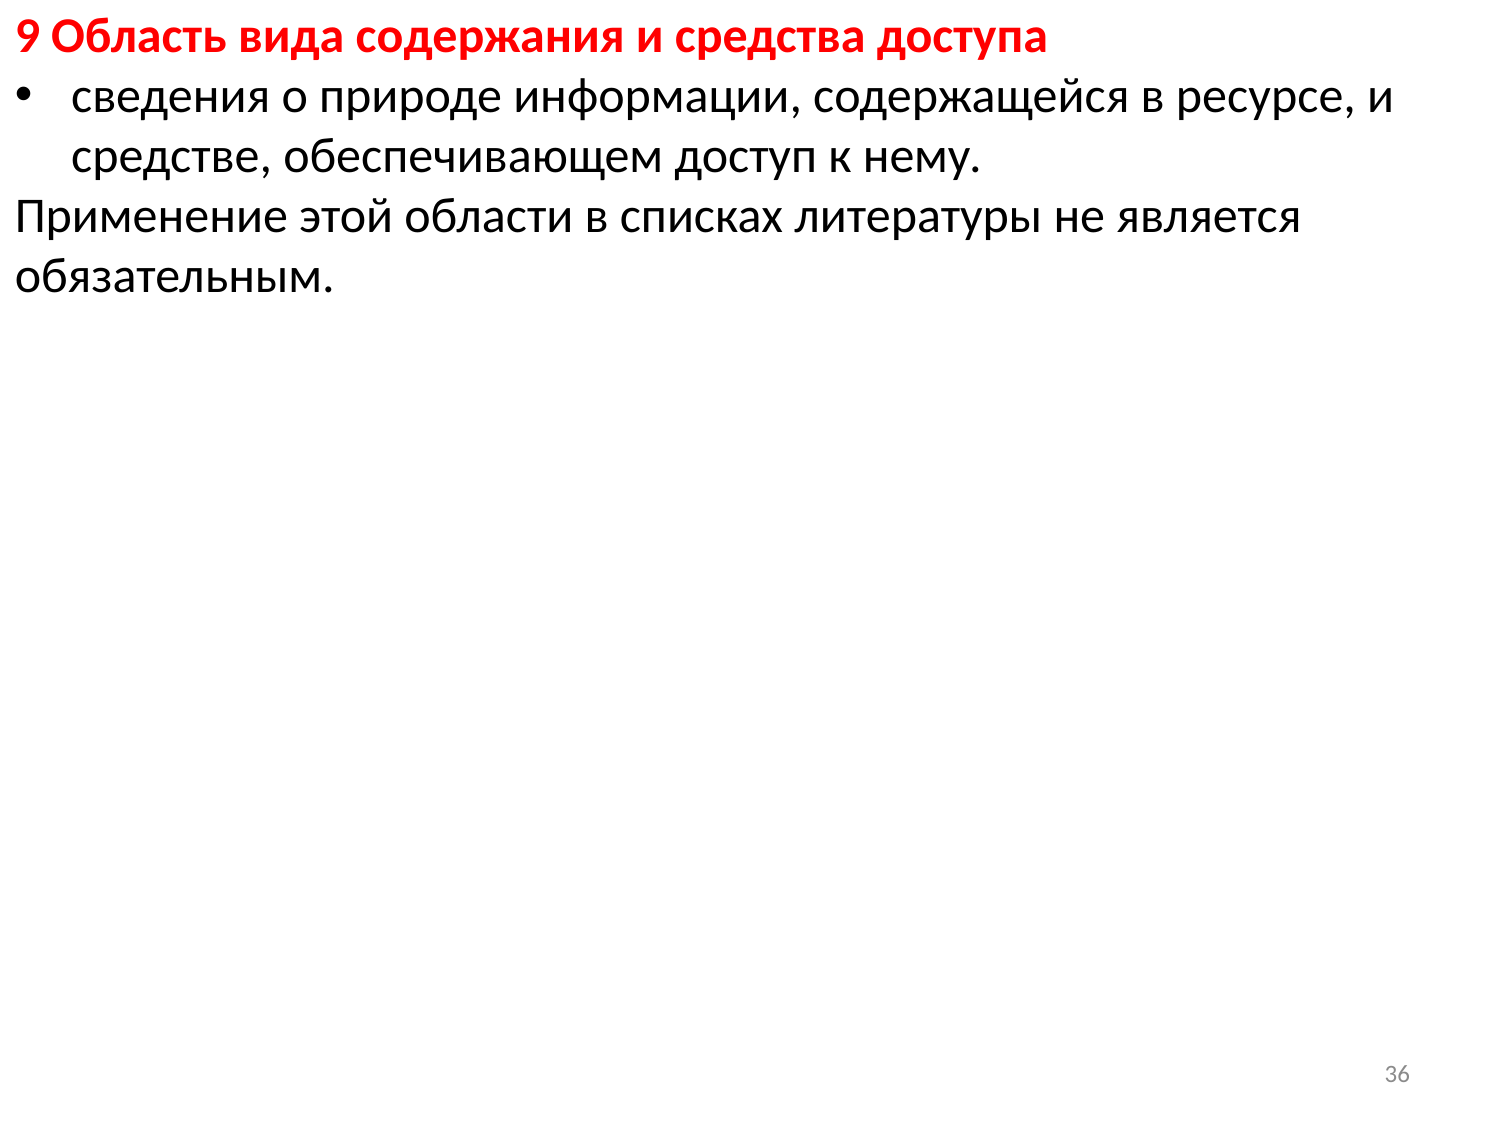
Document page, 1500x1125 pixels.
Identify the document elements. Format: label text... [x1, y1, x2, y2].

slide_number 36 [1074, 1042, 1425, 1103]
text_box 9 Область вида содержания и средства доступа сведения о природе информации, содержащейся в ресурсе, и средстве, обеспечивающем доступ к нему. Применение этой области в списках литературы не является обязательным. [0, 0, 1483, 311]
